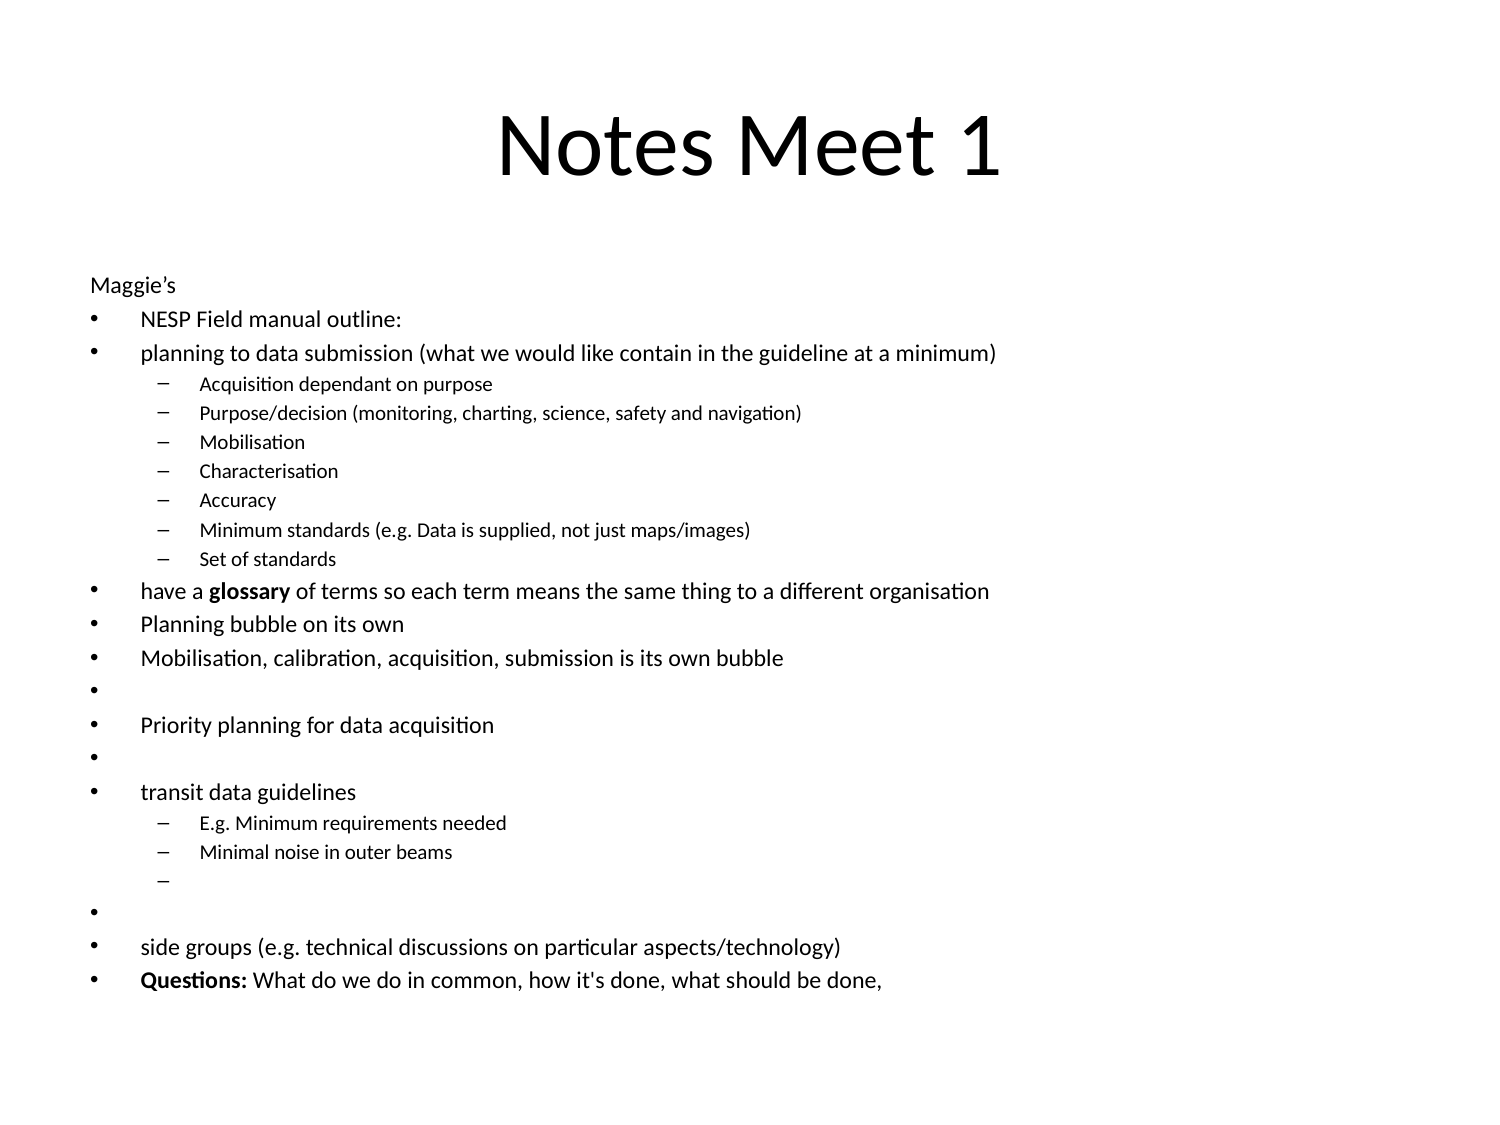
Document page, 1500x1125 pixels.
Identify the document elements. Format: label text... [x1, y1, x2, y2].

list Maggie’s NESP Field manual outline: planning to data submission (what we would like contain in the guideline at a minimum) Acquisition dependant on purpose Purpose/decision (monitoring, charting, science, safety and navigation) Mobilisation Characterisation Accuracy Minimum standards (e.g. Data is supplied, not just maps/images) Set of standards have a glossary of terms so each term means the same thing to a different organisation Planning bubble on its own Mobilisation, calibration, acquisition, submission is its own bubble Priority planning for data acquisition transit data guidelines E.g. Minimum requirements needed Minimal noise in outer beams side groups (e.g. technical discussions on particular aspects/technology) Questions: What do we do in common, how it's done, what should be done, [75, 262, 1425, 1005]
title Notes Meet 1 [75, 45, 1425, 233]
